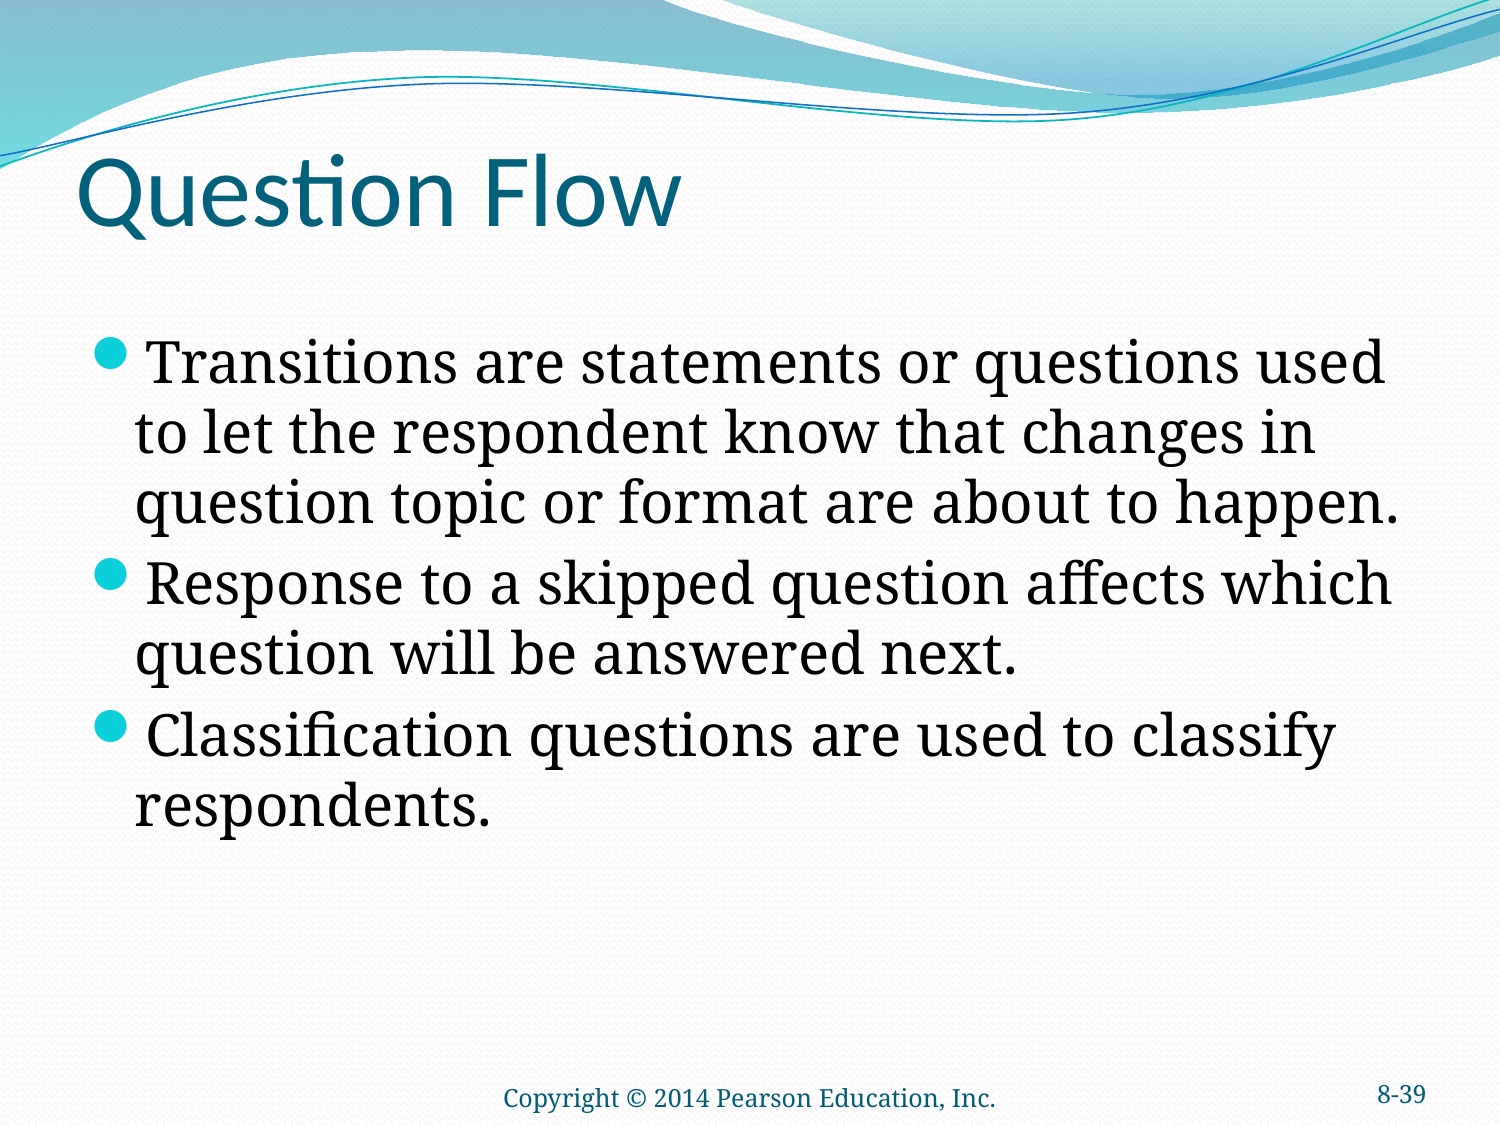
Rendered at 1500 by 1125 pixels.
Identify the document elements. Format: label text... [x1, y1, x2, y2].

list Transitions are statements or questions used to let the respondent know that changes in question topic or format are about to happen. Response to a skipped question affects which question will be answered next. Classification questions are used to classify respondents. [75, 317, 1425, 1038]
title Question Flow [75, 87, 1425, 275]
